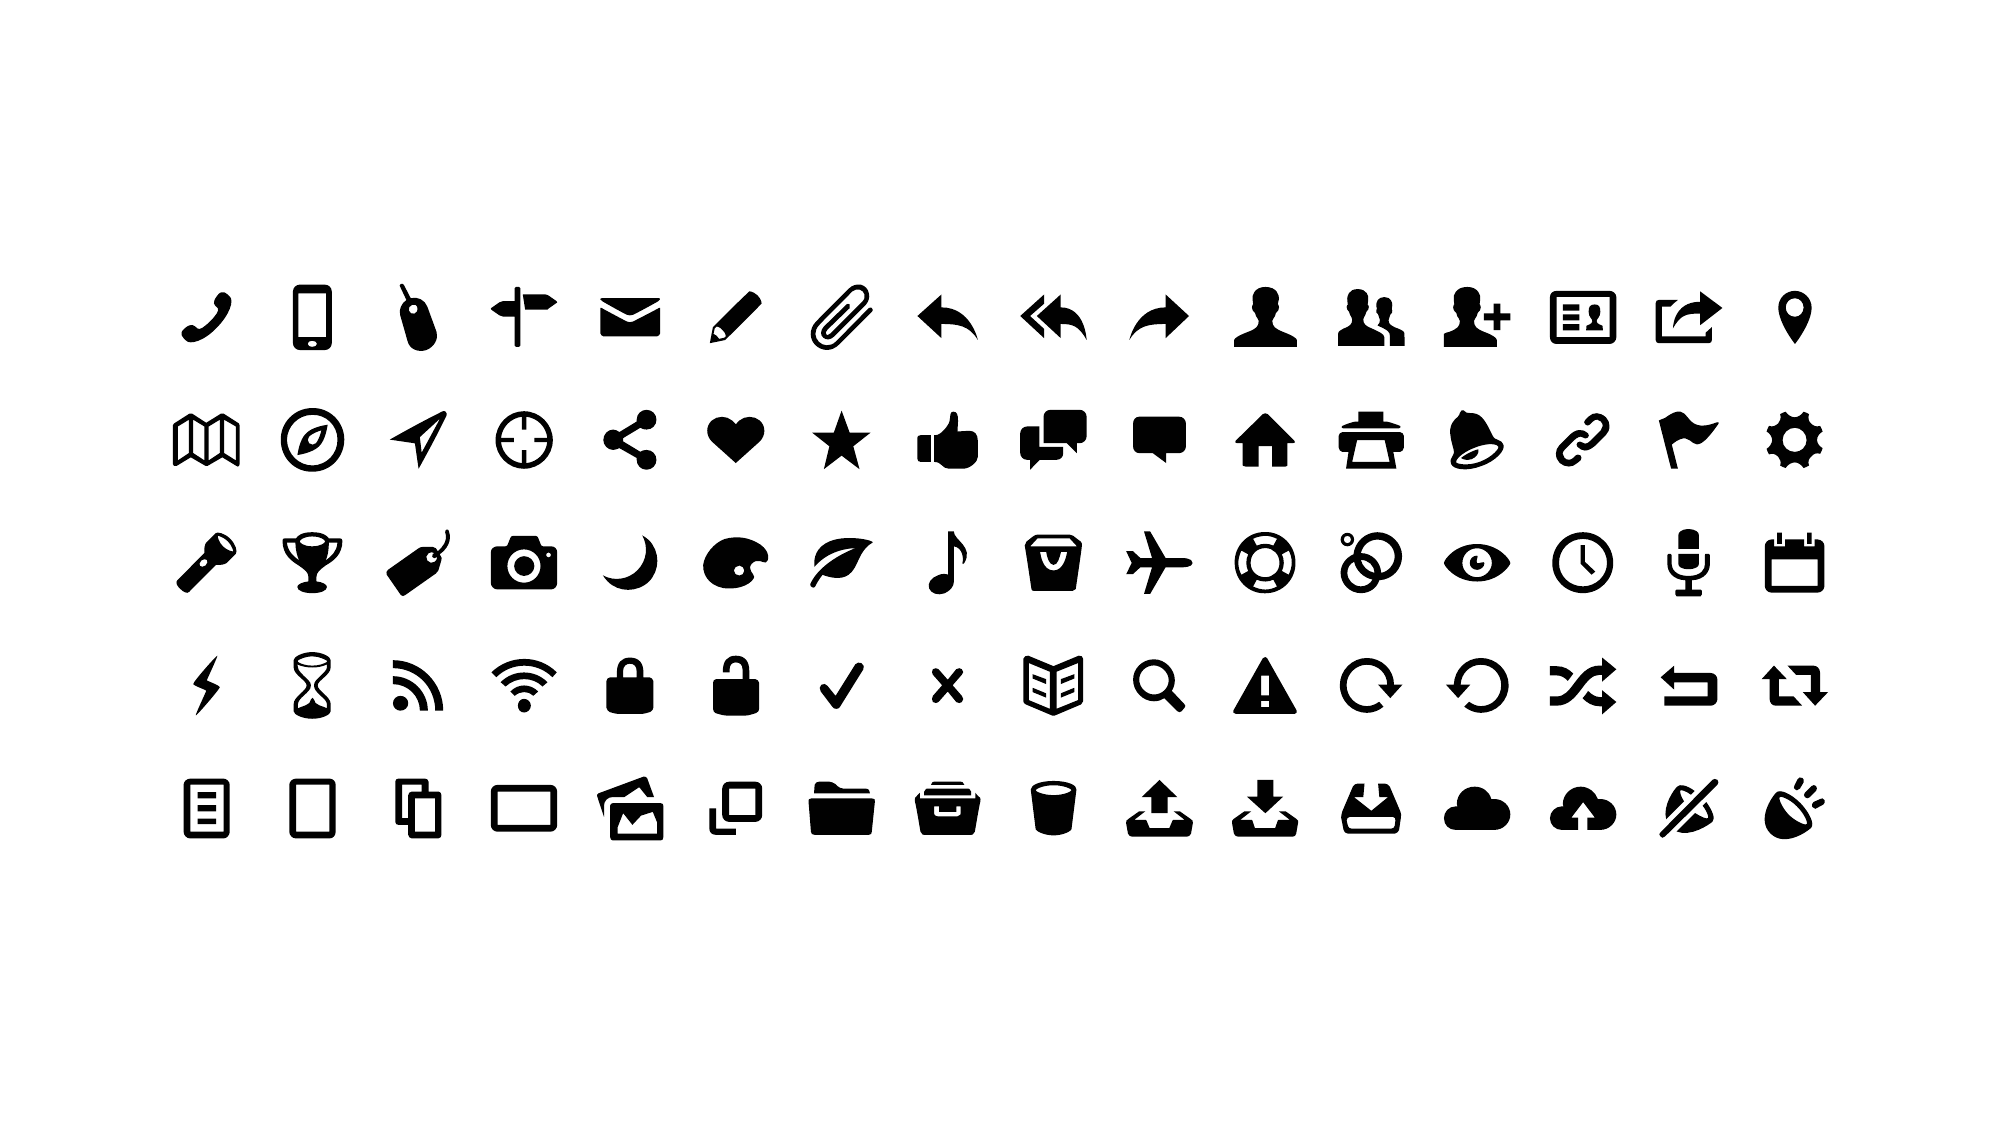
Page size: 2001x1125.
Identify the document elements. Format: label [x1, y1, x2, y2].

text_box [1341, 783, 1402, 834]
text_box [500, 672, 548, 687]
text_box [917, 435, 931, 462]
text_box [1672, 291, 1723, 329]
text_box [1043, 409, 1087, 454]
text_box [703, 537, 769, 589]
text_box [1234, 286, 1297, 347]
text_box [707, 416, 765, 464]
text_box [1678, 529, 1699, 549]
text_box [709, 291, 762, 344]
text_box [292, 284, 332, 351]
text_box [1576, 413, 1610, 451]
text_box [924, 788, 972, 796]
text_box [1232, 811, 1299, 837]
text_box [1778, 290, 1812, 344]
text_box [1549, 290, 1617, 344]
text_box [193, 655, 220, 716]
text_box [1338, 432, 1404, 469]
text_box [602, 535, 658, 590]
text_box [1450, 410, 1504, 470]
text_box [1020, 294, 1045, 339]
text_box [183, 778, 230, 839]
text_box [1793, 777, 1804, 791]
text_box [1036, 294, 1087, 340]
text_box [1483, 303, 1511, 331]
text_box [1126, 811, 1193, 837]
text_box [395, 778, 442, 839]
text_box [289, 778, 336, 839]
text_box [1549, 657, 1617, 706]
text_box [597, 776, 655, 817]
text_box [386, 529, 450, 597]
text_box [1376, 297, 1405, 346]
text_box [1658, 411, 1719, 469]
text_box [1023, 655, 1084, 716]
text_box [928, 531, 967, 595]
text_box [1234, 532, 1296, 594]
text_box [1126, 531, 1193, 594]
text_box [1667, 553, 1710, 597]
text_box [1659, 778, 1719, 838]
text_box [490, 784, 558, 832]
text_box [603, 409, 657, 470]
text_box [1764, 791, 1813, 840]
text_box [172, 413, 240, 467]
text_box [932, 668, 964, 704]
text_box [1549, 786, 1617, 830]
text_box [1811, 798, 1825, 809]
text_box [491, 658, 557, 678]
text_box [389, 411, 447, 469]
text_box [293, 652, 331, 719]
text_box [814, 781, 870, 794]
text_box [810, 537, 873, 588]
text_box [808, 798, 875, 835]
text_box [610, 803, 664, 841]
text_box [1246, 779, 1284, 814]
text_box [709, 808, 736, 835]
text_box [1024, 534, 1082, 591]
text_box [522, 294, 558, 310]
text_box [490, 535, 558, 590]
text_box [1761, 665, 1803, 706]
text_box [1766, 411, 1823, 469]
text_box [1020, 426, 1064, 470]
text_box [600, 307, 661, 337]
text_box [392, 660, 444, 711]
text_box [1552, 532, 1614, 594]
text_box [1133, 416, 1186, 464]
text_box [490, 286, 521, 347]
text_box [517, 698, 531, 713]
text_box [1233, 657, 1297, 714]
text_box [934, 411, 978, 469]
text_box [1133, 659, 1186, 713]
text_box [1340, 532, 1403, 594]
text_box [600, 298, 660, 316]
text_box [280, 408, 345, 472]
text_box [1803, 785, 1817, 799]
text_box [1443, 786, 1511, 830]
text_box [1655, 299, 1712, 344]
text_box [1338, 289, 1385, 346]
text_box [399, 283, 437, 351]
text_box [1443, 286, 1497, 347]
text_box [819, 662, 864, 709]
text_box [1445, 657, 1509, 713]
text_box [1777, 532, 1782, 544]
text_box [282, 532, 343, 594]
text_box [1807, 532, 1812, 544]
text_box [510, 685, 539, 696]
text_box [495, 411, 553, 469]
text_box [1555, 430, 1589, 467]
text_box [1235, 413, 1296, 467]
text_box [914, 792, 981, 835]
text_box [931, 781, 965, 785]
text_box [722, 781, 763, 822]
text_box [917, 294, 978, 340]
text_box [176, 532, 237, 593]
text_box [810, 284, 873, 350]
text_box [1141, 779, 1178, 814]
text_box [606, 657, 654, 714]
text_box [713, 655, 760, 716]
text_box [1030, 780, 1077, 836]
text_box [812, 410, 871, 470]
text_box [1582, 690, 1617, 715]
text_box [1129, 294, 1190, 340]
text_box [1787, 665, 1829, 706]
text_box [1339, 657, 1403, 713]
text_box [1764, 539, 1825, 593]
text_box [1660, 665, 1718, 706]
text_box [1341, 411, 1401, 429]
text_box [181, 292, 232, 343]
text_box [1443, 544, 1511, 582]
